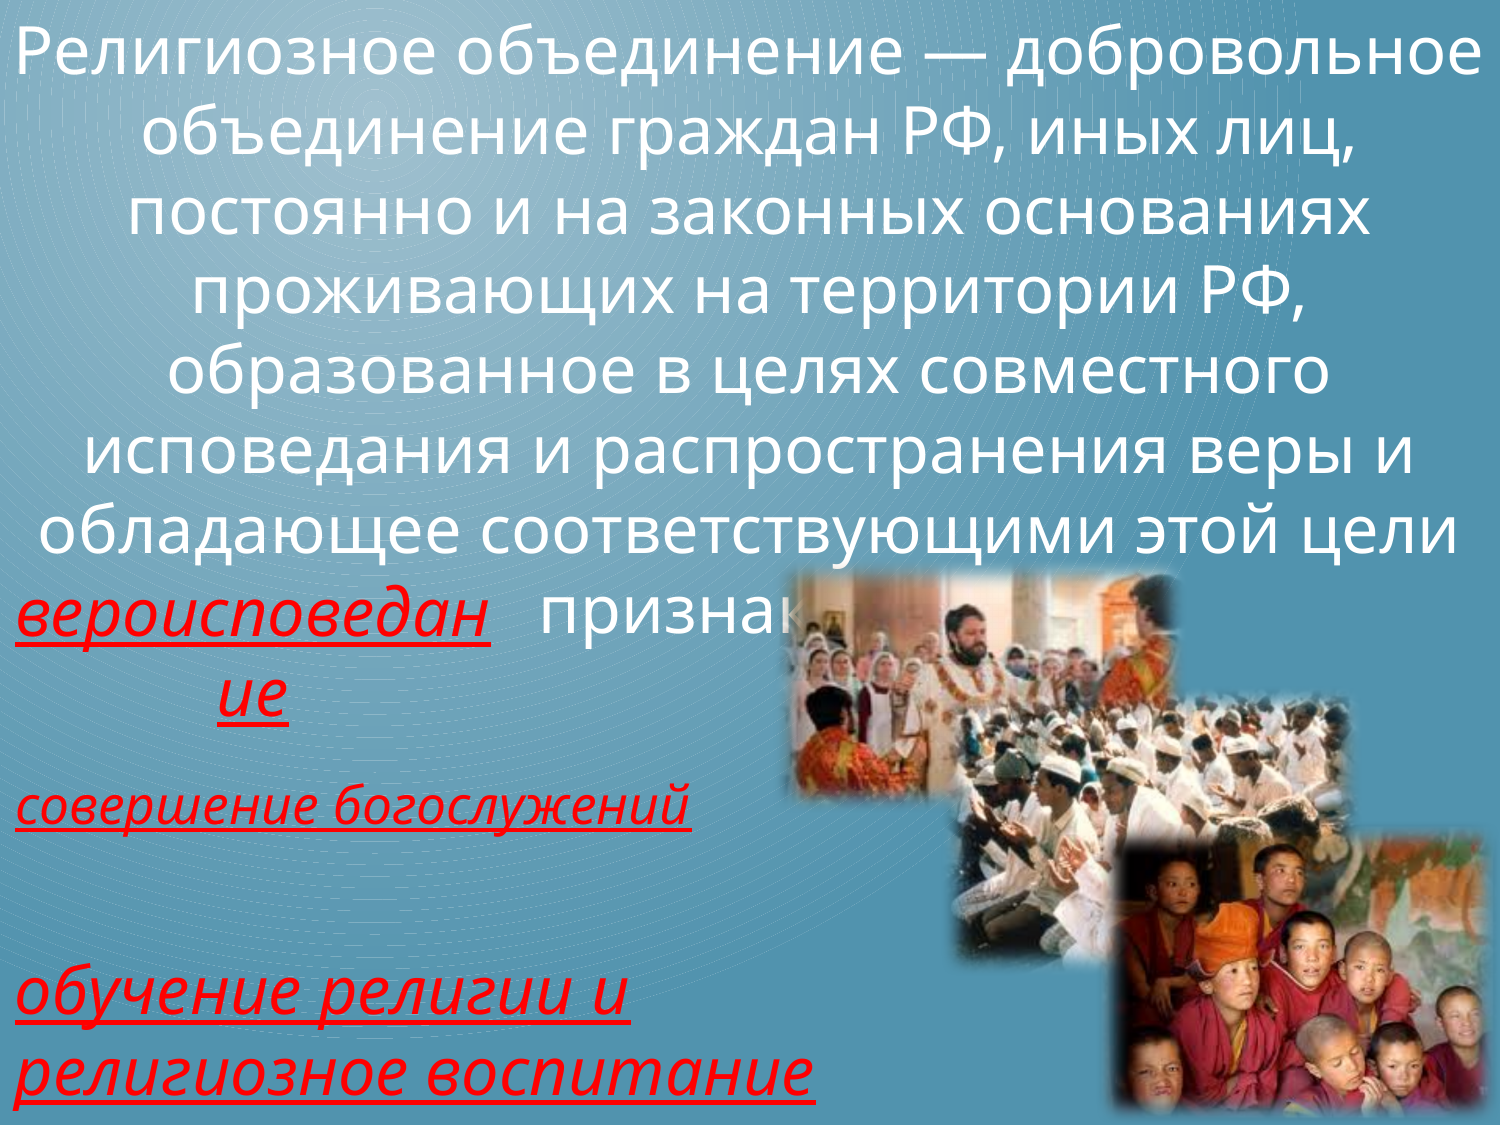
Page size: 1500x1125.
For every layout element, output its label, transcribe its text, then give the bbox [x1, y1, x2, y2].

picture [773, 557, 1500, 1125]
title Религиозное объединение — добровольное объединение граждан РФ, иных лиц, постоянно и на законных основаниях проживающих на территории РФ, образованное в целях совместного исповедания и распространения веры и обладающее соответствующими этой цели признаками: [0, 0, 1500, 600]
subtitle вероисповедание [0, 562, 506, 646]
text_box совершение богослужений [0, 763, 774, 882]
text_box обучение религии и религиозное воспитание [0, 940, 951, 1125]
